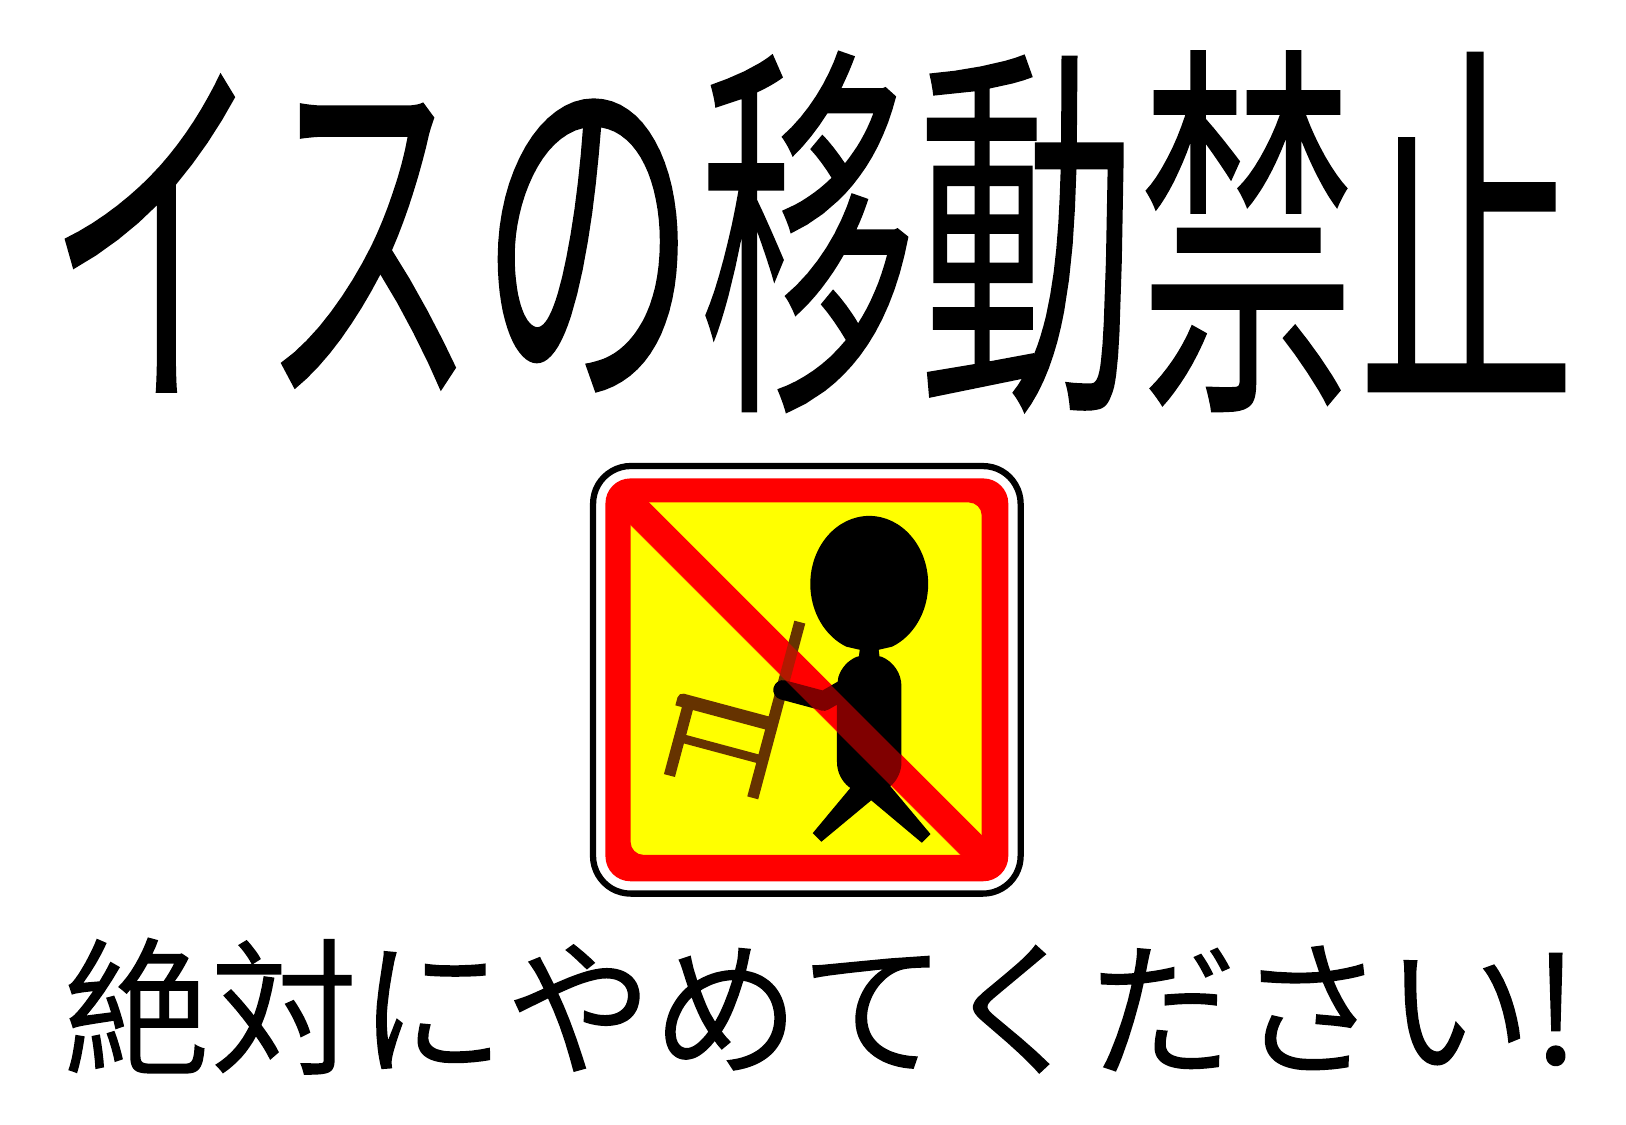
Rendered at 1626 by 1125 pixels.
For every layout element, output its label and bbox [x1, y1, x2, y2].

text_box [592, 465, 1021, 894]
